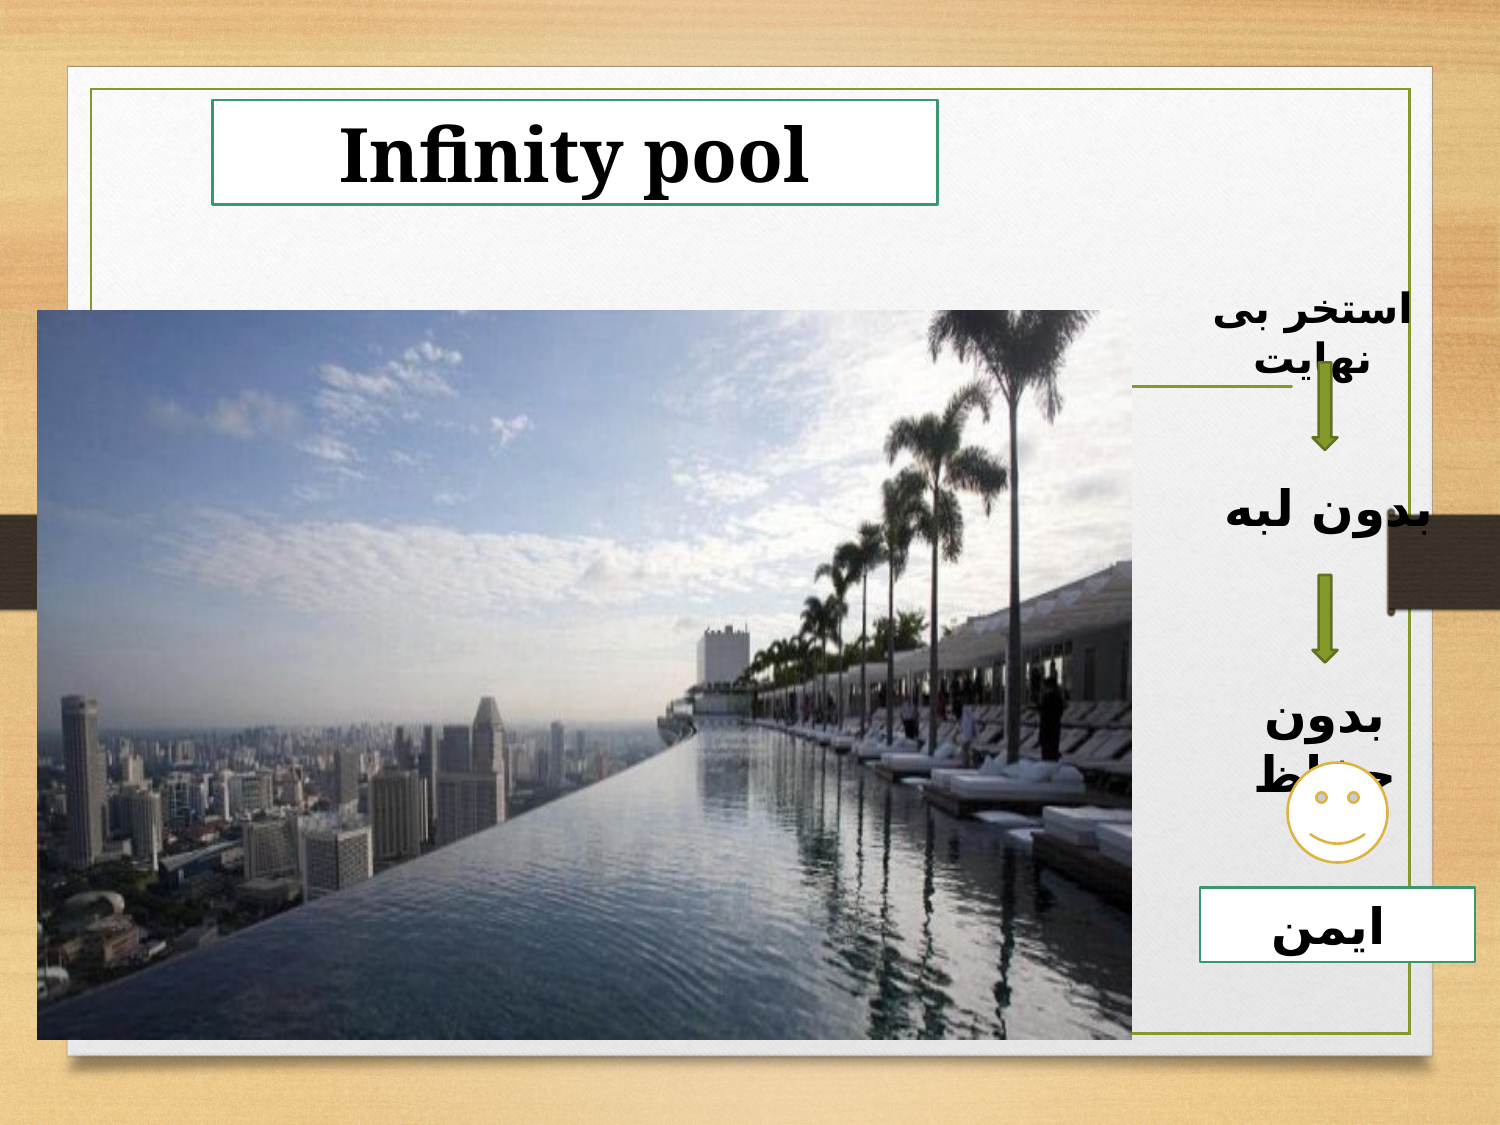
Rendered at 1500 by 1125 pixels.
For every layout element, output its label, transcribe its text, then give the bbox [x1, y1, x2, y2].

text_box [1311, 361, 1339, 451]
text_box بدون حفاظ [1187, 674, 1463, 810]
text_box Infinity pool [211, 99, 939, 206]
text_box بدون لبه [1191, 468, 1467, 544]
text_box [1286, 761, 1389, 864]
picture [0, 0, 1500, 1125]
text_box [1311, 573, 1339, 664]
text_box استخر بی نهایت [1175, 274, 1450, 390]
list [37, 310, 1132, 1040]
text_box ایمن [1199, 886, 1476, 963]
